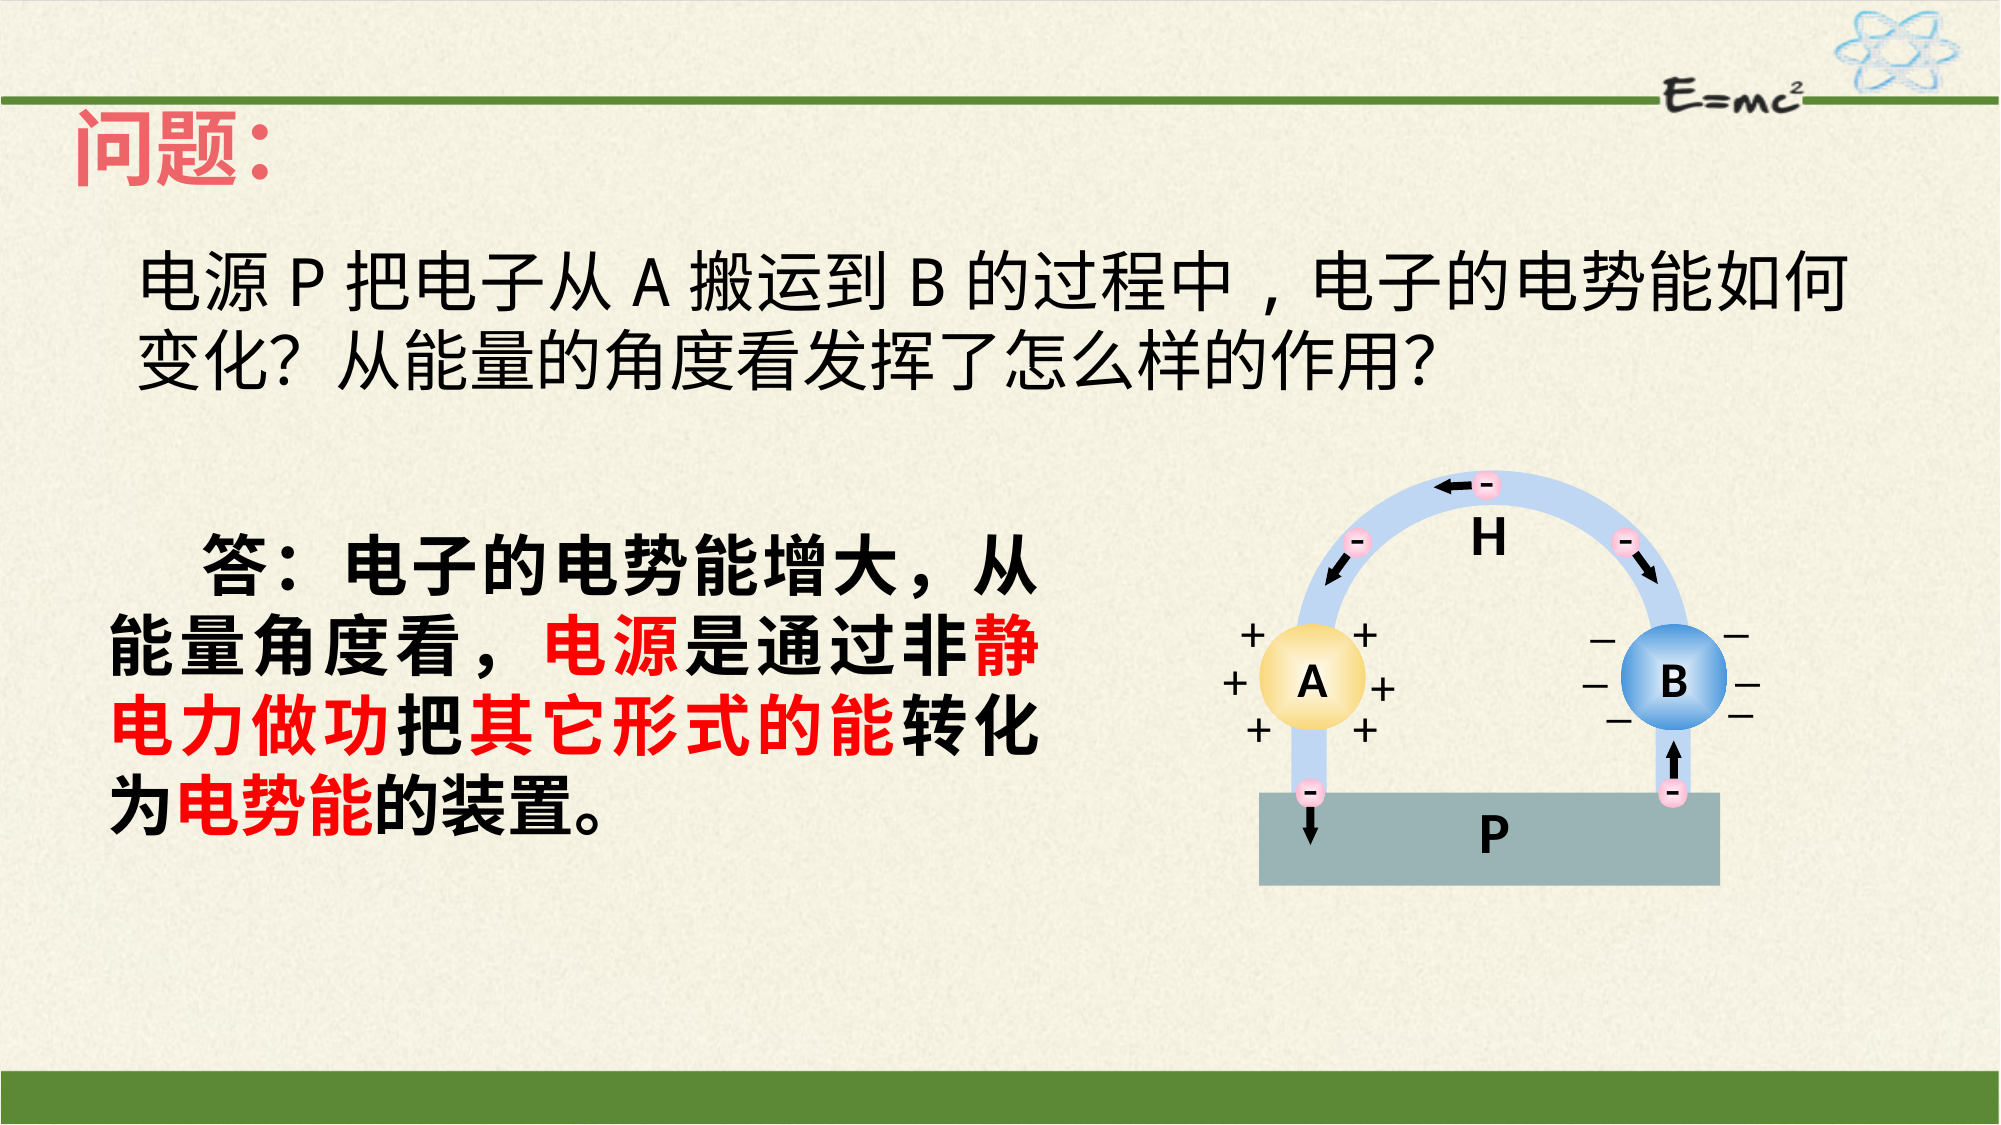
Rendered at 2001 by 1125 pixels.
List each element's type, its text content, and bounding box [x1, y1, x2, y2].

picture [0, 0, 2001, 1125]
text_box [1206, 470, 1776, 886]
text_box 答：电子的电势能增大，从能量角度看，电源是通过非静电力做功把其它形式的能转化为电势能的装置。 [92, 516, 1055, 851]
text_box 电源P把电子从A搬运到B的过程中,电子的电势能如何变化？从能量的角度看发挥了怎么样的作用？ [120, 231, 1866, 407]
text_box 问题： [57, 99, 338, 205]
